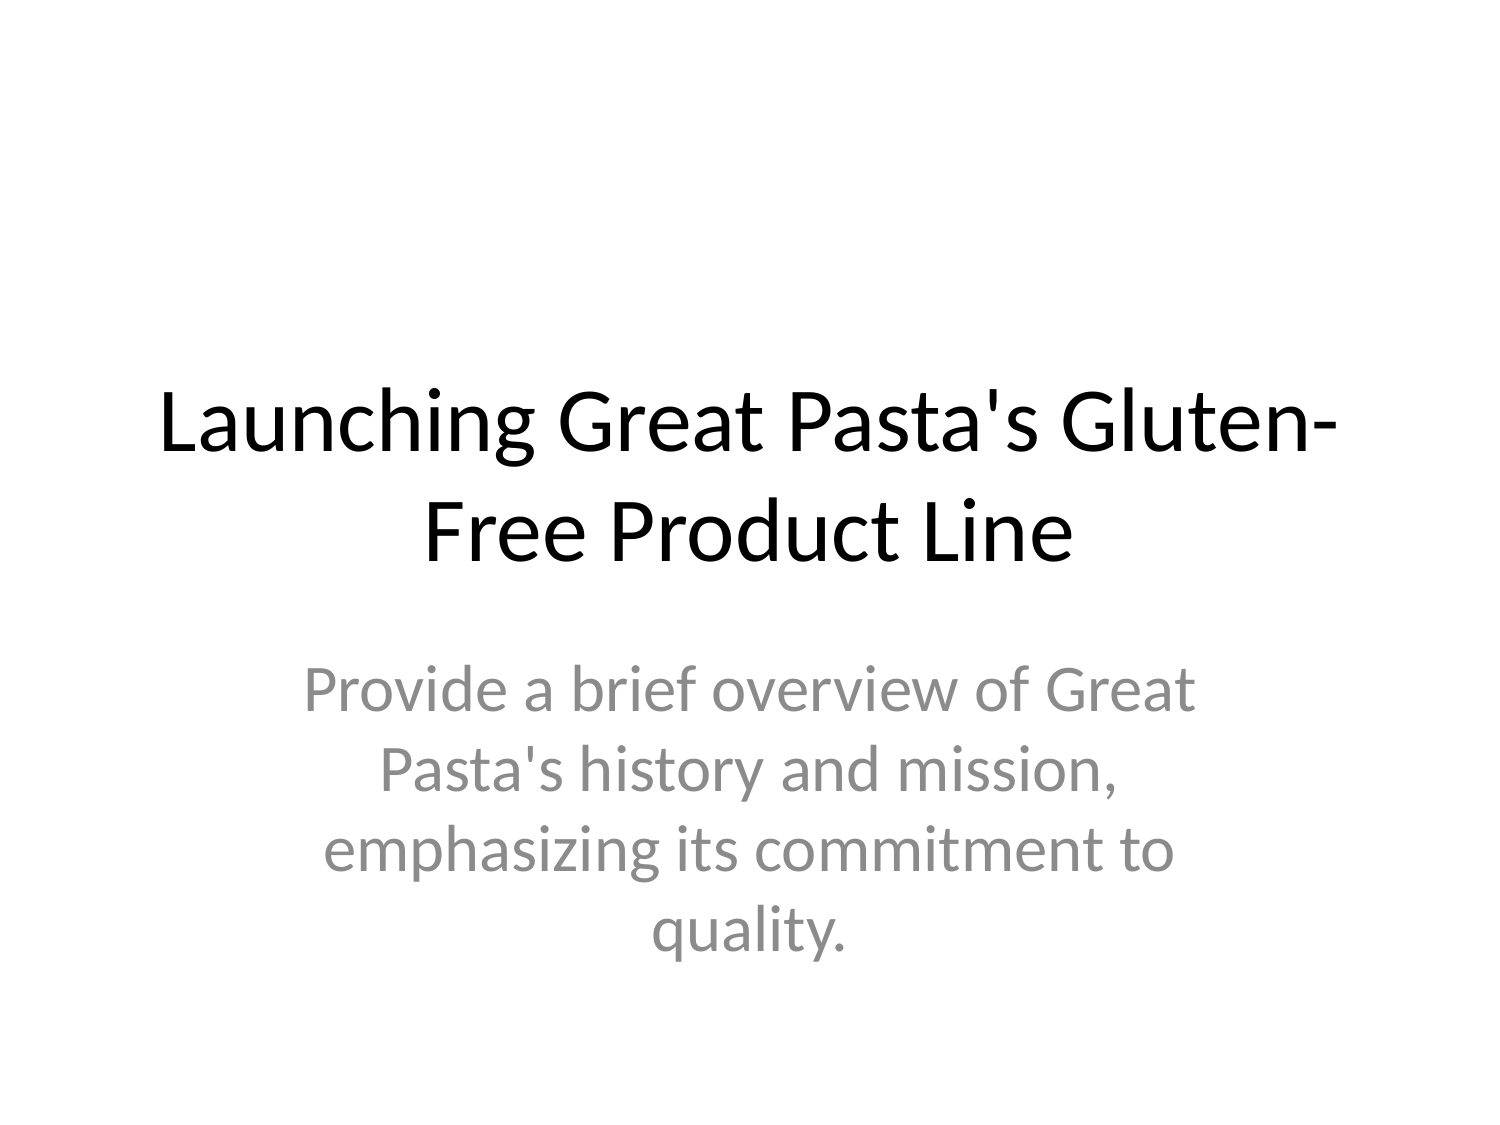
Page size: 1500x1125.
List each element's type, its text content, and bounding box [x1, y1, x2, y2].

title Launching Great Pasta's Gluten-Free Product Line [112, 349, 1388, 591]
subtitle Provide a brief overview of Great Pasta's history and mission, emphasizing its commitment to quality. [225, 637, 1275, 925]
